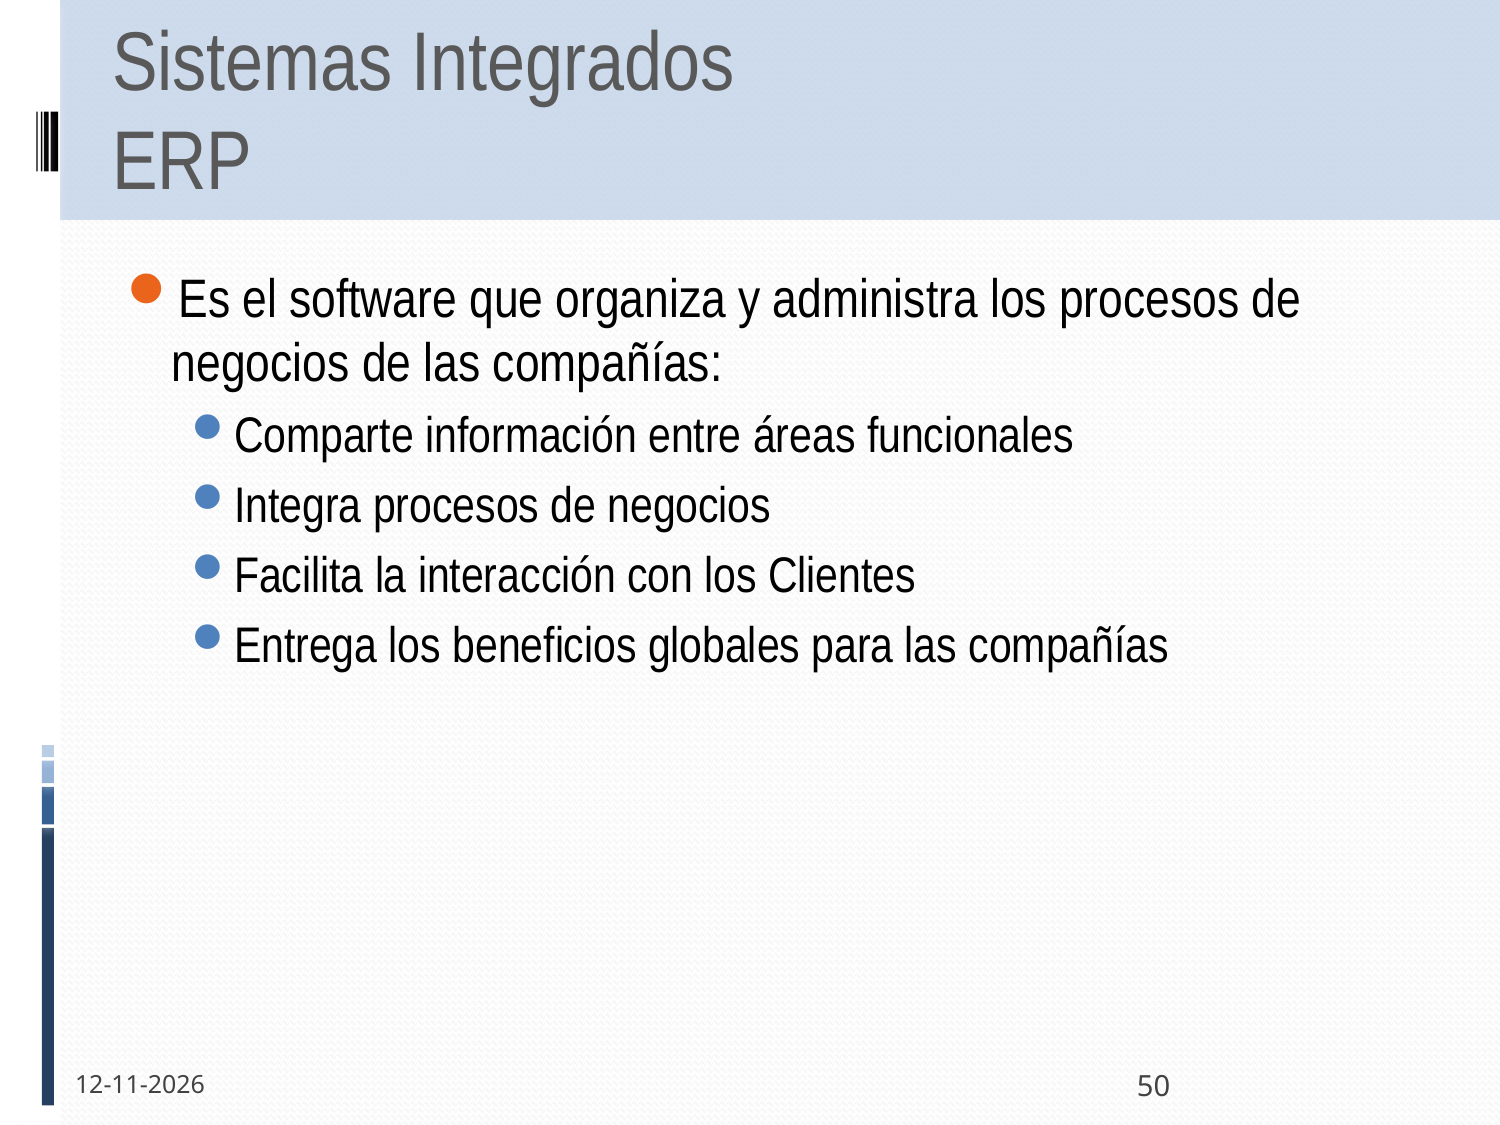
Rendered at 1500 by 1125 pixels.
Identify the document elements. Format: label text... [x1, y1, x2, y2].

list Es el software que organiza y administra los procesos de negocios de las compañías: Comparte información entre áreas funcionales Integra procesos de negocios Facilita la interacción con los Clientes Entrega los beneficios globales para las compañías [111, 255, 1436, 1038]
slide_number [75, 1042, 243, 1103]
title Sistemas Integrados ERP [111, 18, 1436, 207]
slide_number 50 [1045, 1046, 1171, 1107]
